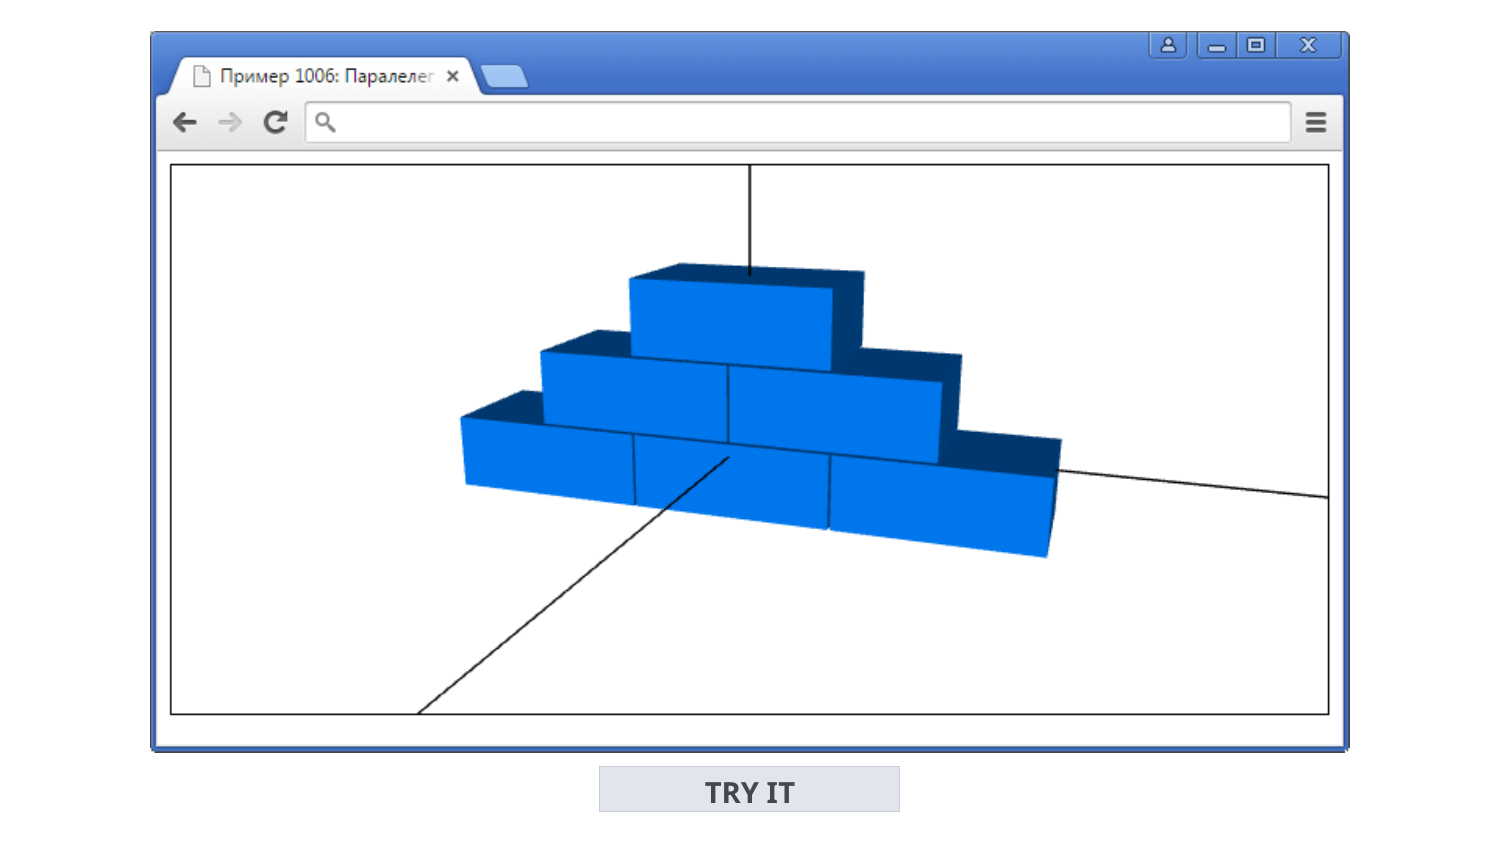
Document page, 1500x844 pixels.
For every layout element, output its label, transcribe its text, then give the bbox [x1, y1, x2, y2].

picture [149, 31, 1351, 753]
text_box TRY IT [599, 766, 900, 812]
